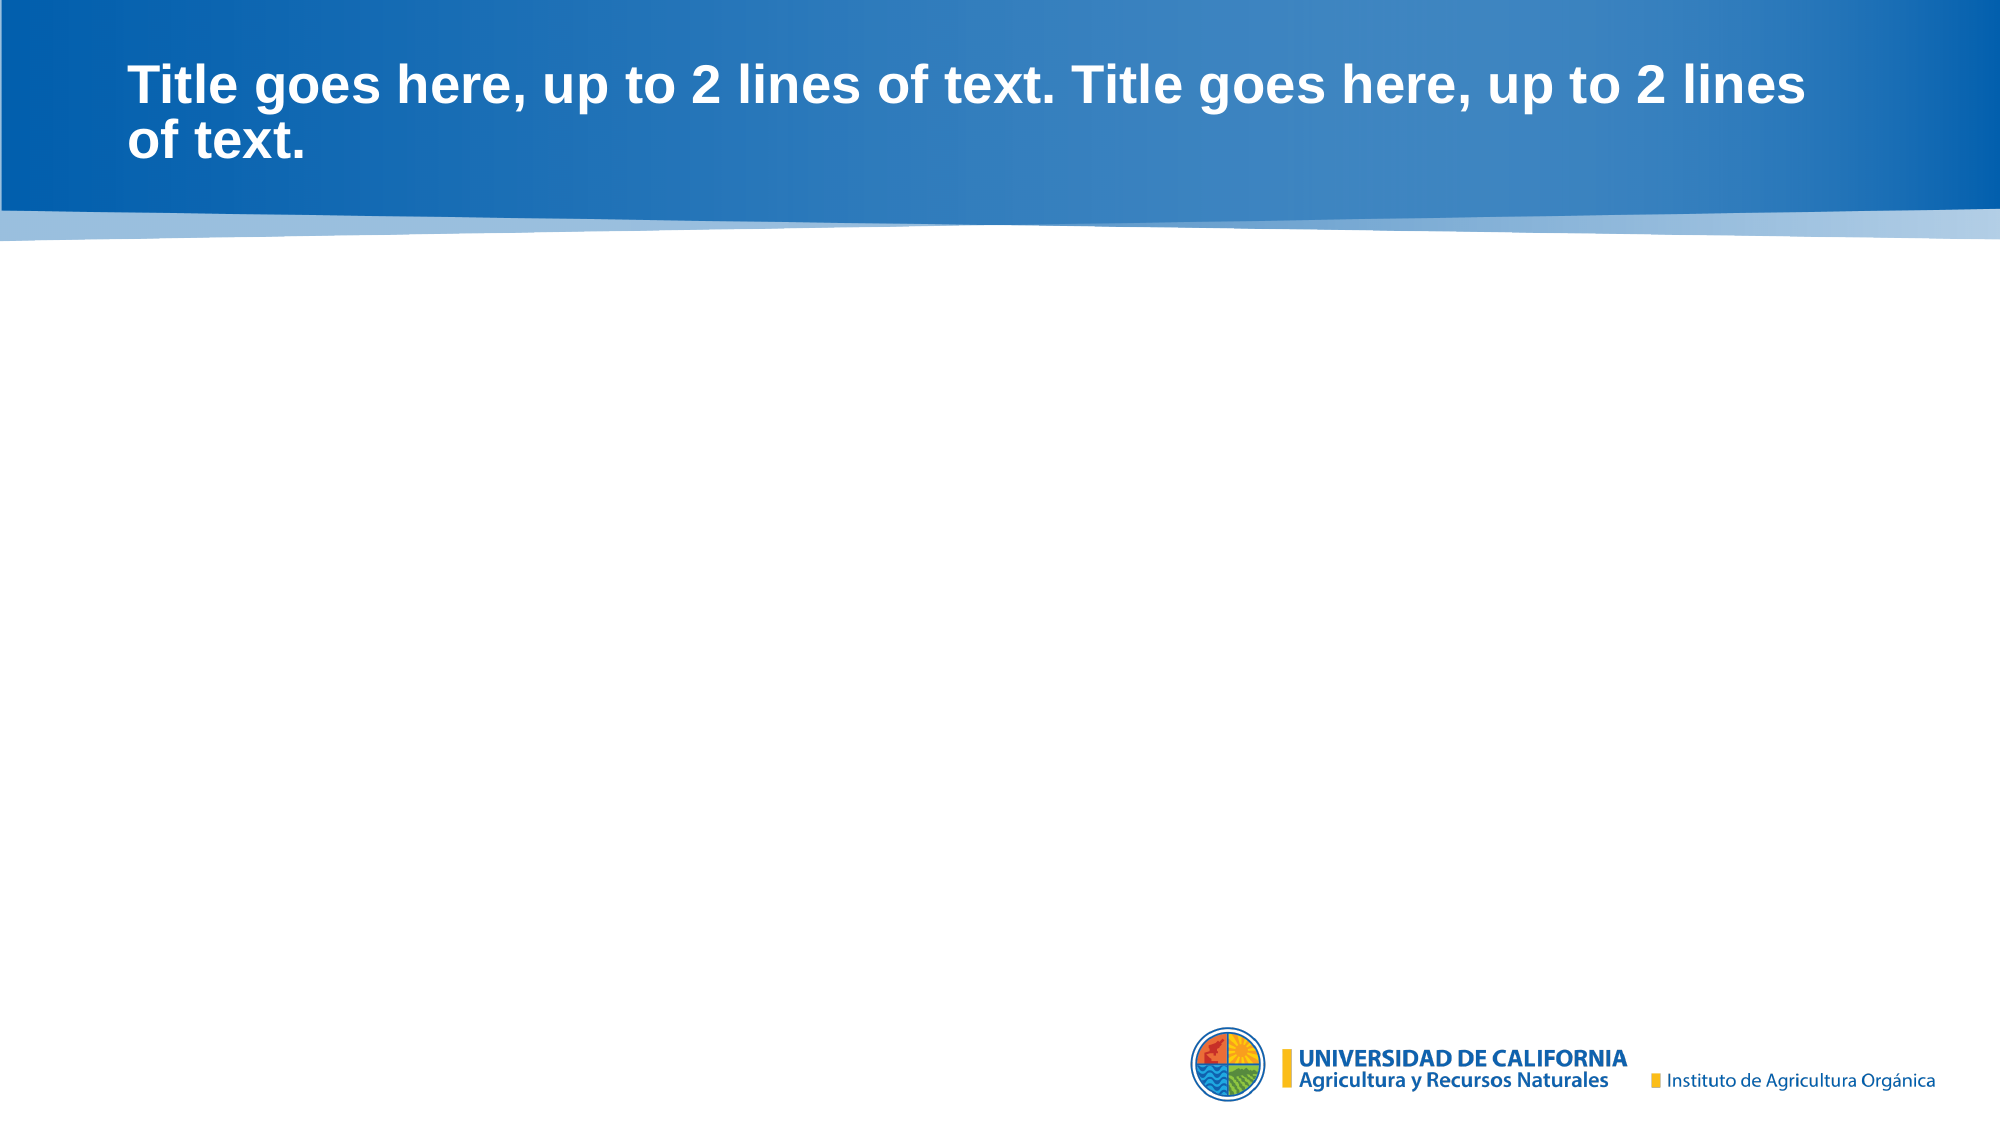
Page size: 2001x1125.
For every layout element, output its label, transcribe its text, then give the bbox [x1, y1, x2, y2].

picture [1167, 993, 2001, 1125]
title Title goes here, up to 2 lines of text. Title goes here, up to 2 lines of text. [112, 51, 1887, 178]
picture [0, 0, 2000, 263]
